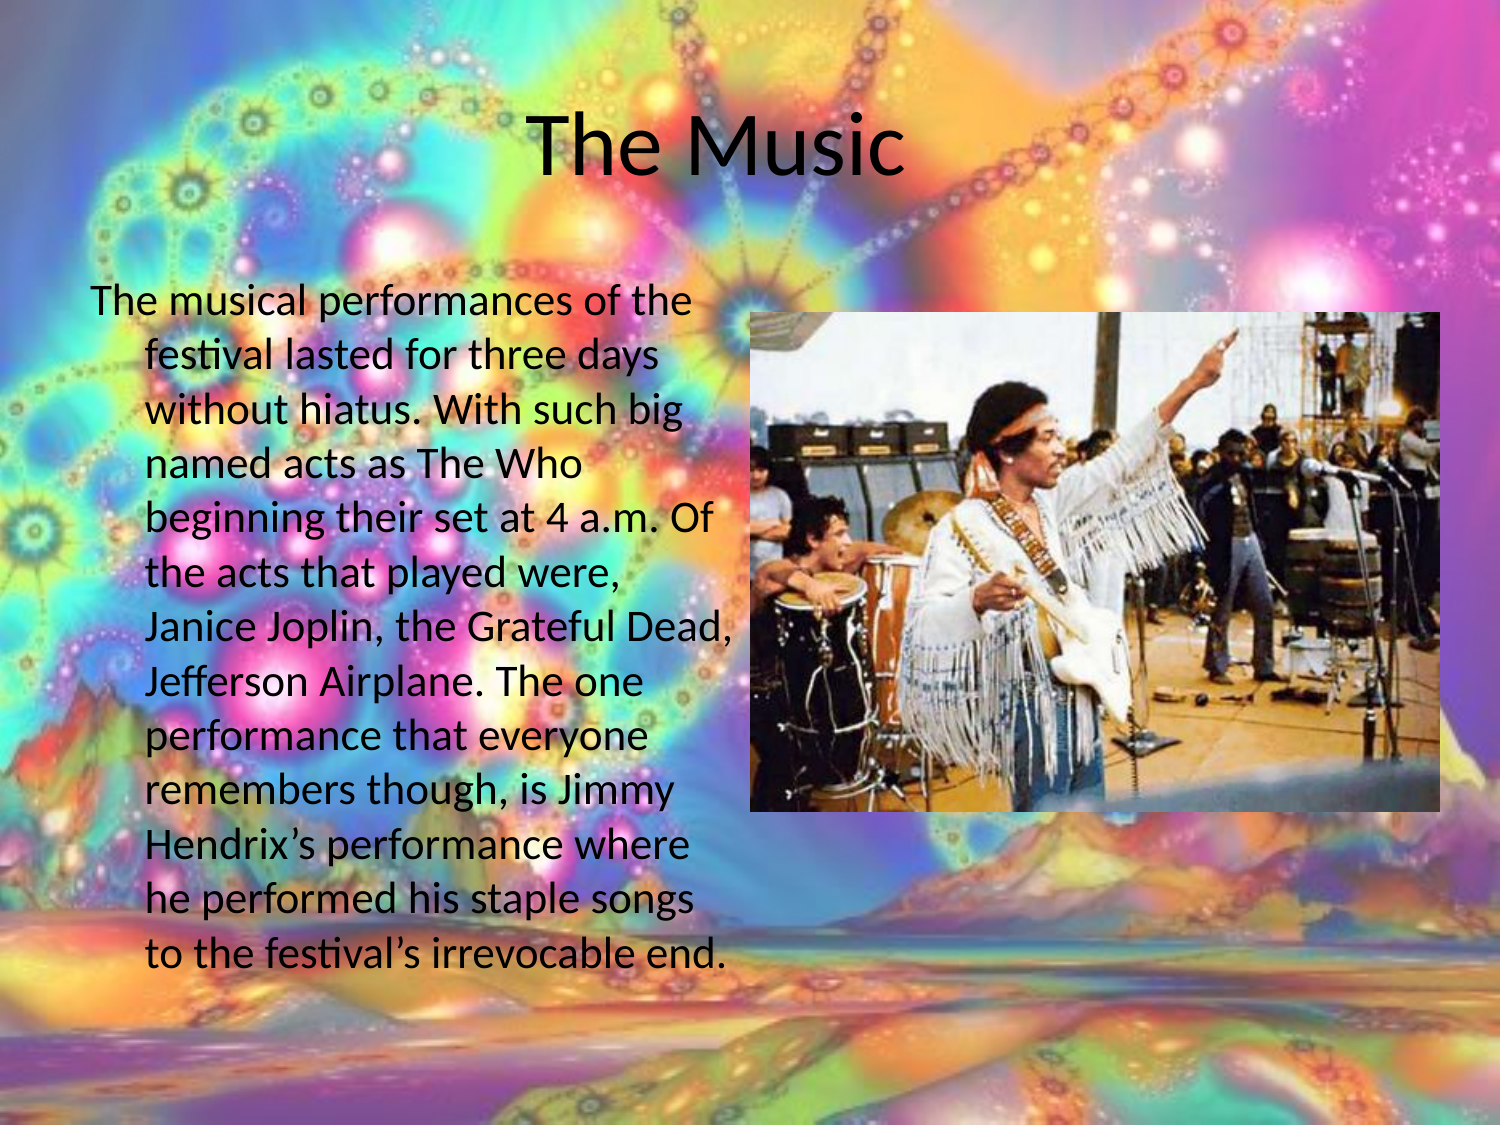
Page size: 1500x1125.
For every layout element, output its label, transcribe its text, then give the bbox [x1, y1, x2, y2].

list The musical performances of the festival lasted for three days without hiatus. With such big named acts as The Who beginning their set at 4 a.m. Of the acts that played were, Janice Joplin, the Grateful Dead, Jefferson Airplane. The one performance that everyone remembers though, is Jimmy Hendrix’s performance where he performed his staple songs to the festival’s irrevocable end. [75, 262, 750, 1000]
picture [749, 312, 1441, 812]
title The Music [75, 45, 1425, 233]
